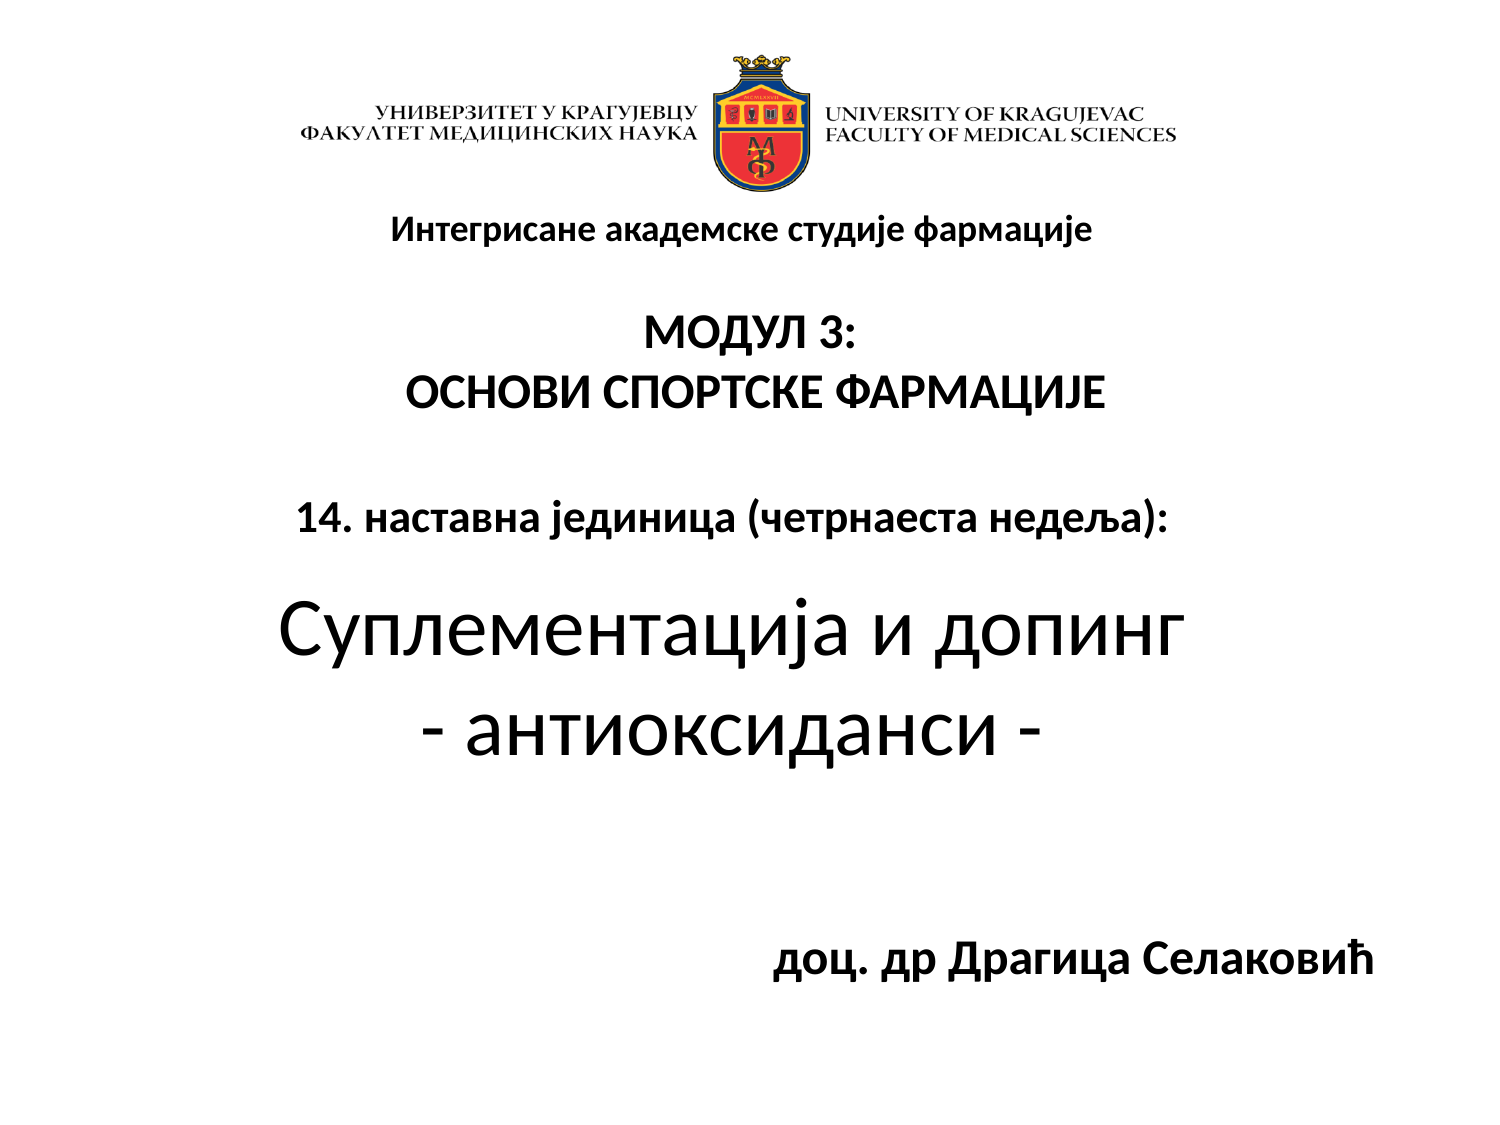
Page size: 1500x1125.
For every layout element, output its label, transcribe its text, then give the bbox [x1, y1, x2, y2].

text_box Интегрисане академске студије фармације [375, 200, 1109, 257]
picture [300, 54, 1176, 193]
text_box 14. наставна јединица (четрнаеста недеља): Суплементација и допинг - антиоксиданси - [53, 479, 1412, 780]
subtitle доц. др Драгица Селаковић [702, 916, 1446, 1087]
text_box МОДУЛ 3: ОСНОВИ СПОРТСКЕ ФАРМАЦИЈЕ [372, 290, 1140, 426]
